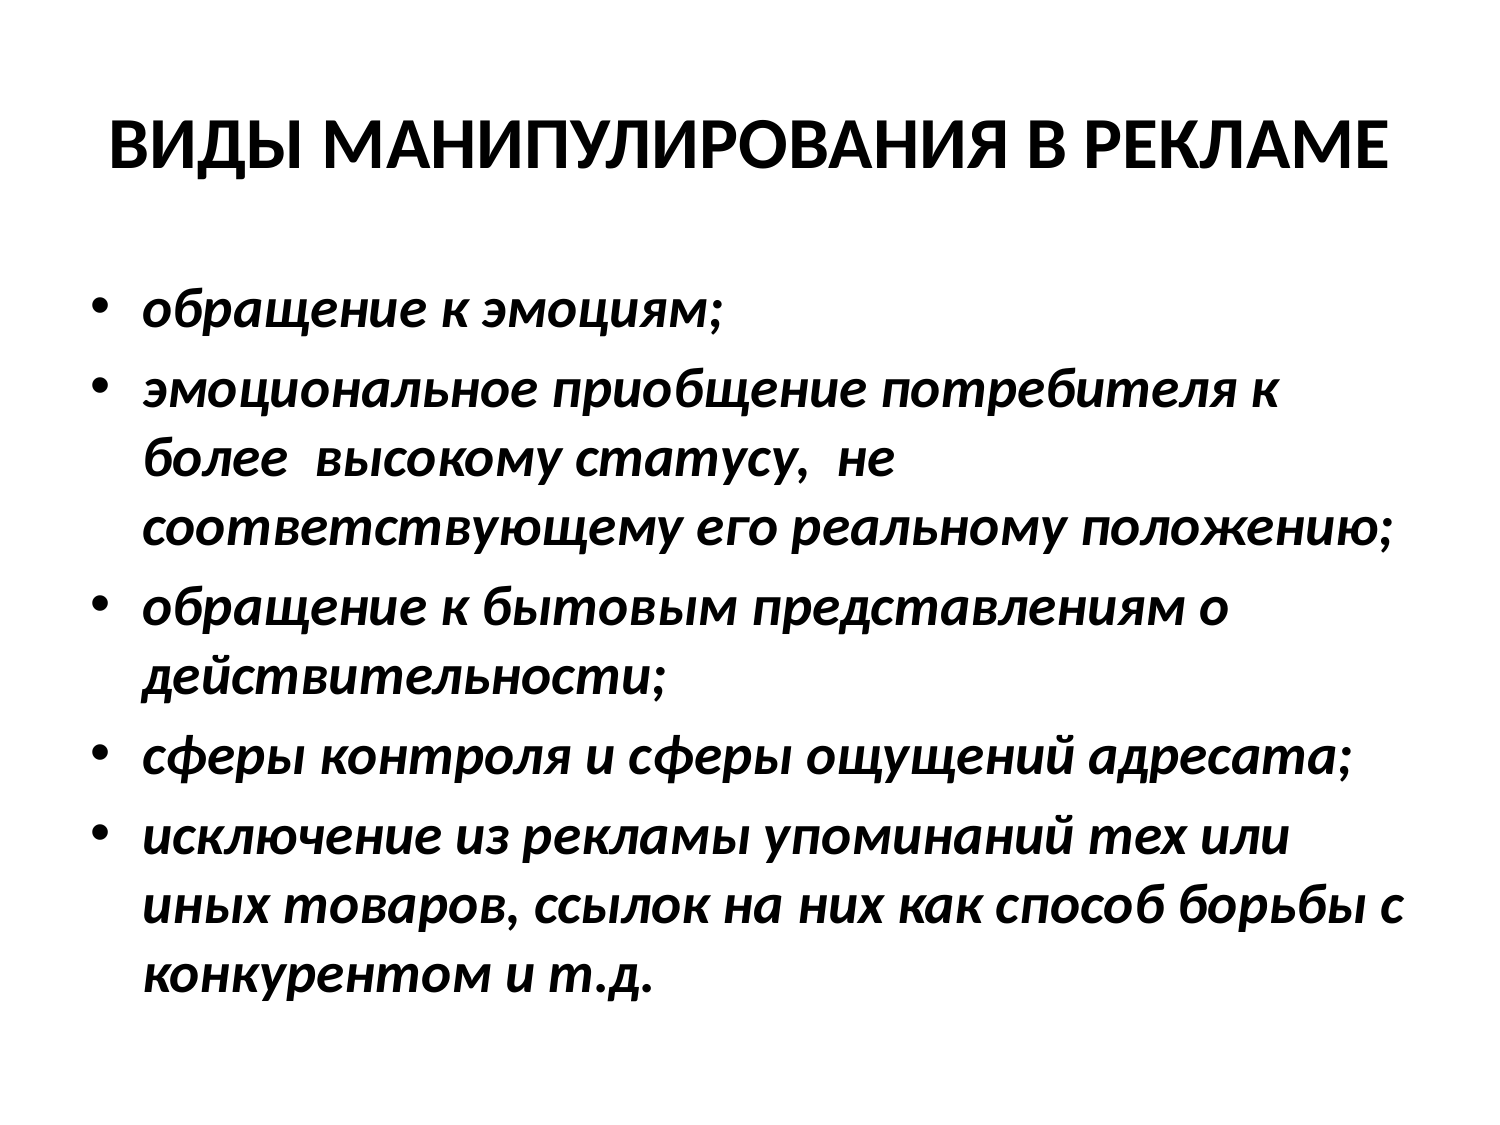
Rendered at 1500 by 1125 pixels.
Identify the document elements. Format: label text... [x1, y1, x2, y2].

list обращение к эмоциям; эмоциональное приобщение потребителя к более высокому статусу, не соответствующему его реальному положению; обращение к бытовым представлениям о действительности; сферы контроля и сферы ощущений адресата; исключение из рекламы упоминаний тех или иных товаров, ссылок на них как способ борьбы с конкурентом и т.д. [75, 262, 1425, 1063]
title ВИДЫ МАНИПУЛИРОВАНИЯ В РЕКЛАМЕ [75, 45, 1425, 233]
